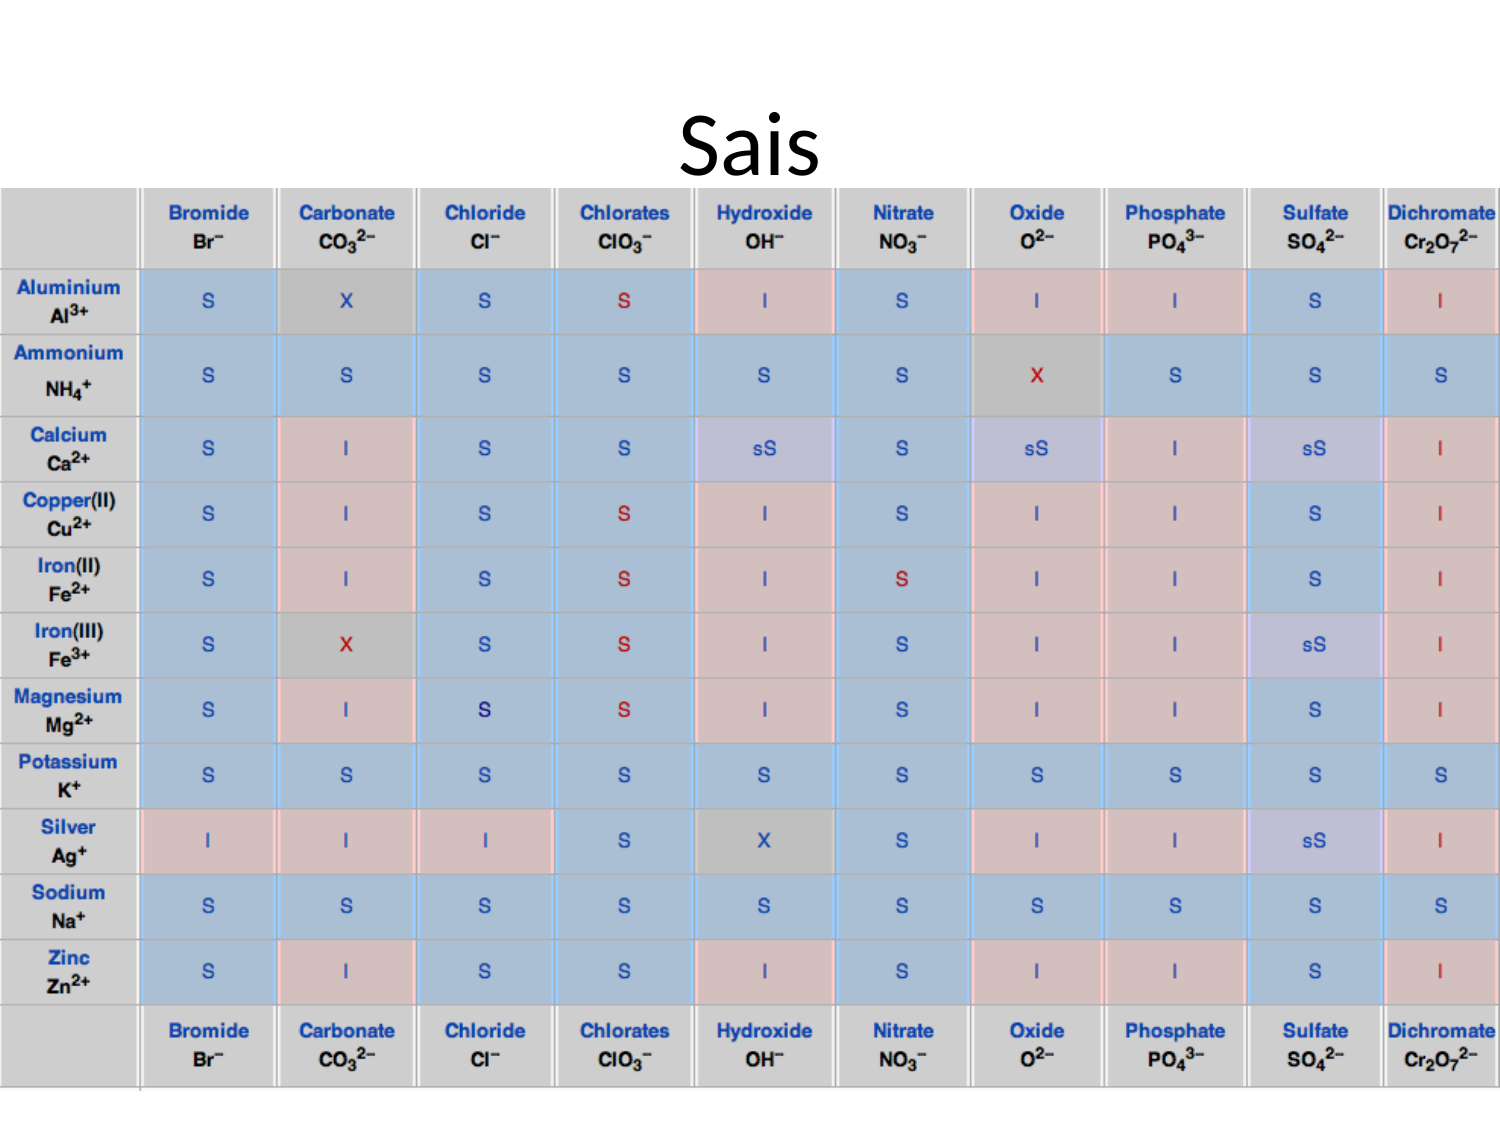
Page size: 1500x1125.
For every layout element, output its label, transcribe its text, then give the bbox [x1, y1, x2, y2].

picture [0, 188, 1500, 1091]
title Sais [75, 45, 1425, 187]
